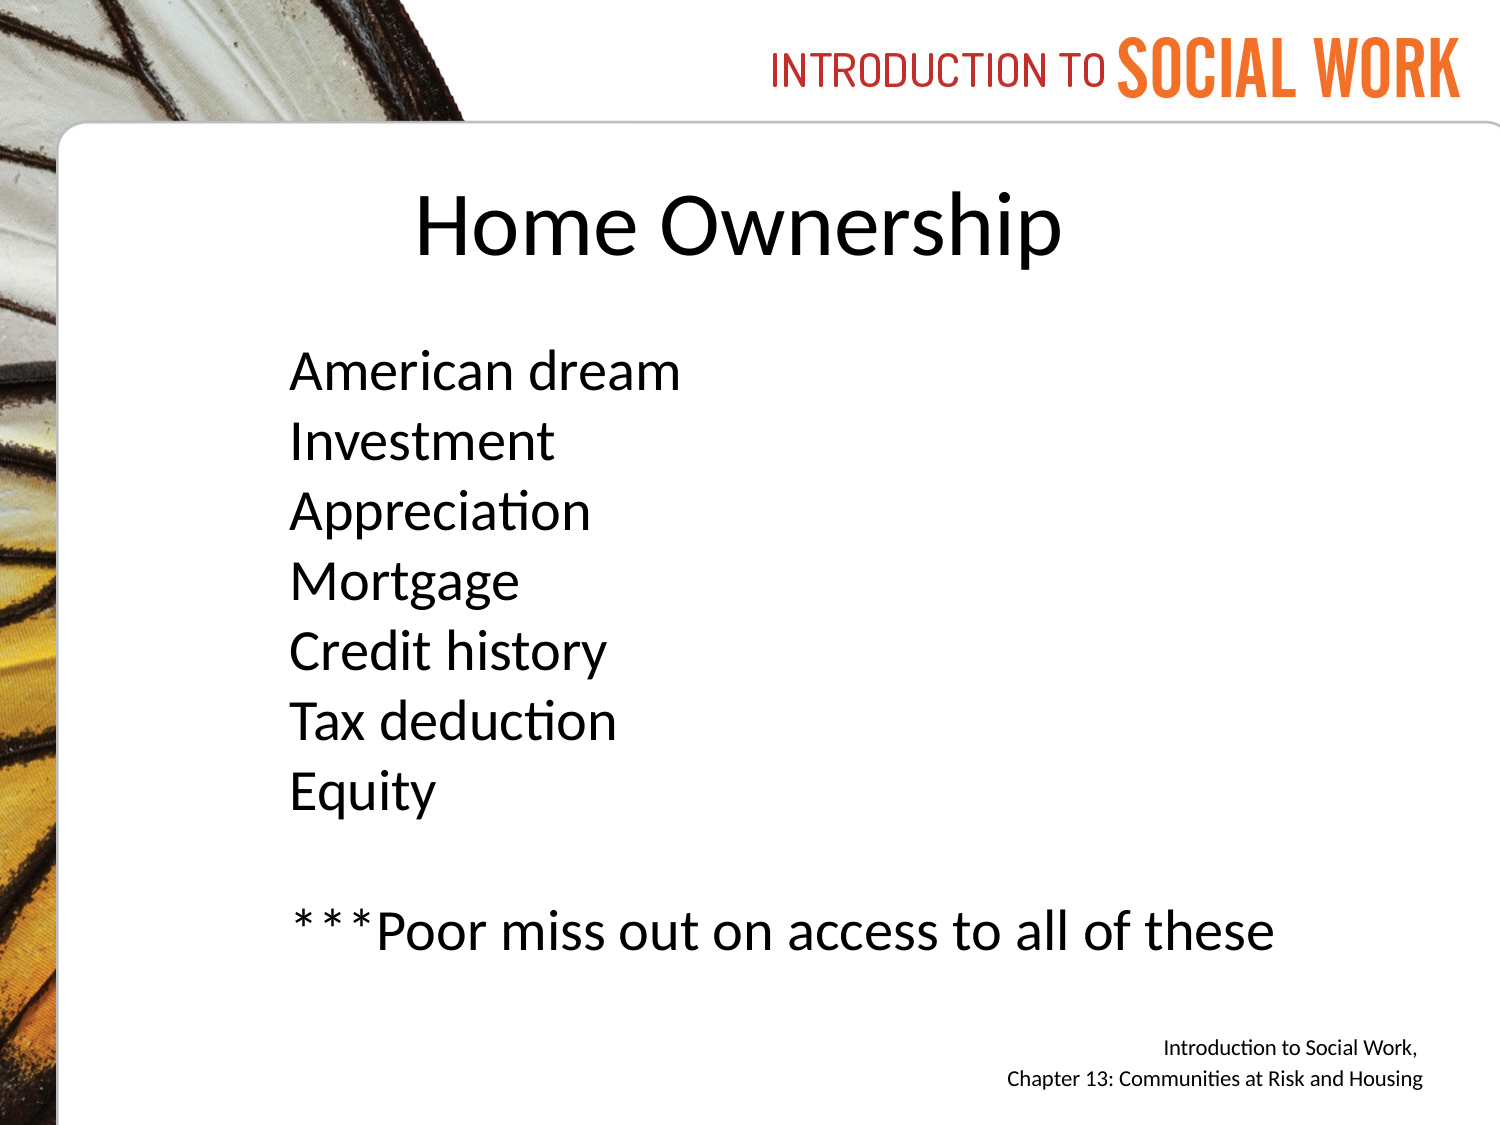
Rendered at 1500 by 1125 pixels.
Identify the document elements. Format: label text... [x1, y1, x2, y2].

text_box [99, 274, 1438, 1010]
title Home Ownership [75, 125, 1425, 313]
list Introduction to Social Work, Chapter 13: Communities at Risk and Housing [987, 1025, 1438, 1100]
picture [0, 0, 1500, 1125]
text_box American dream Investment Appreciation Mortgage Credit history Tax deduction Equity ***Poor miss out on access to all of these [200, 324, 1425, 970]
